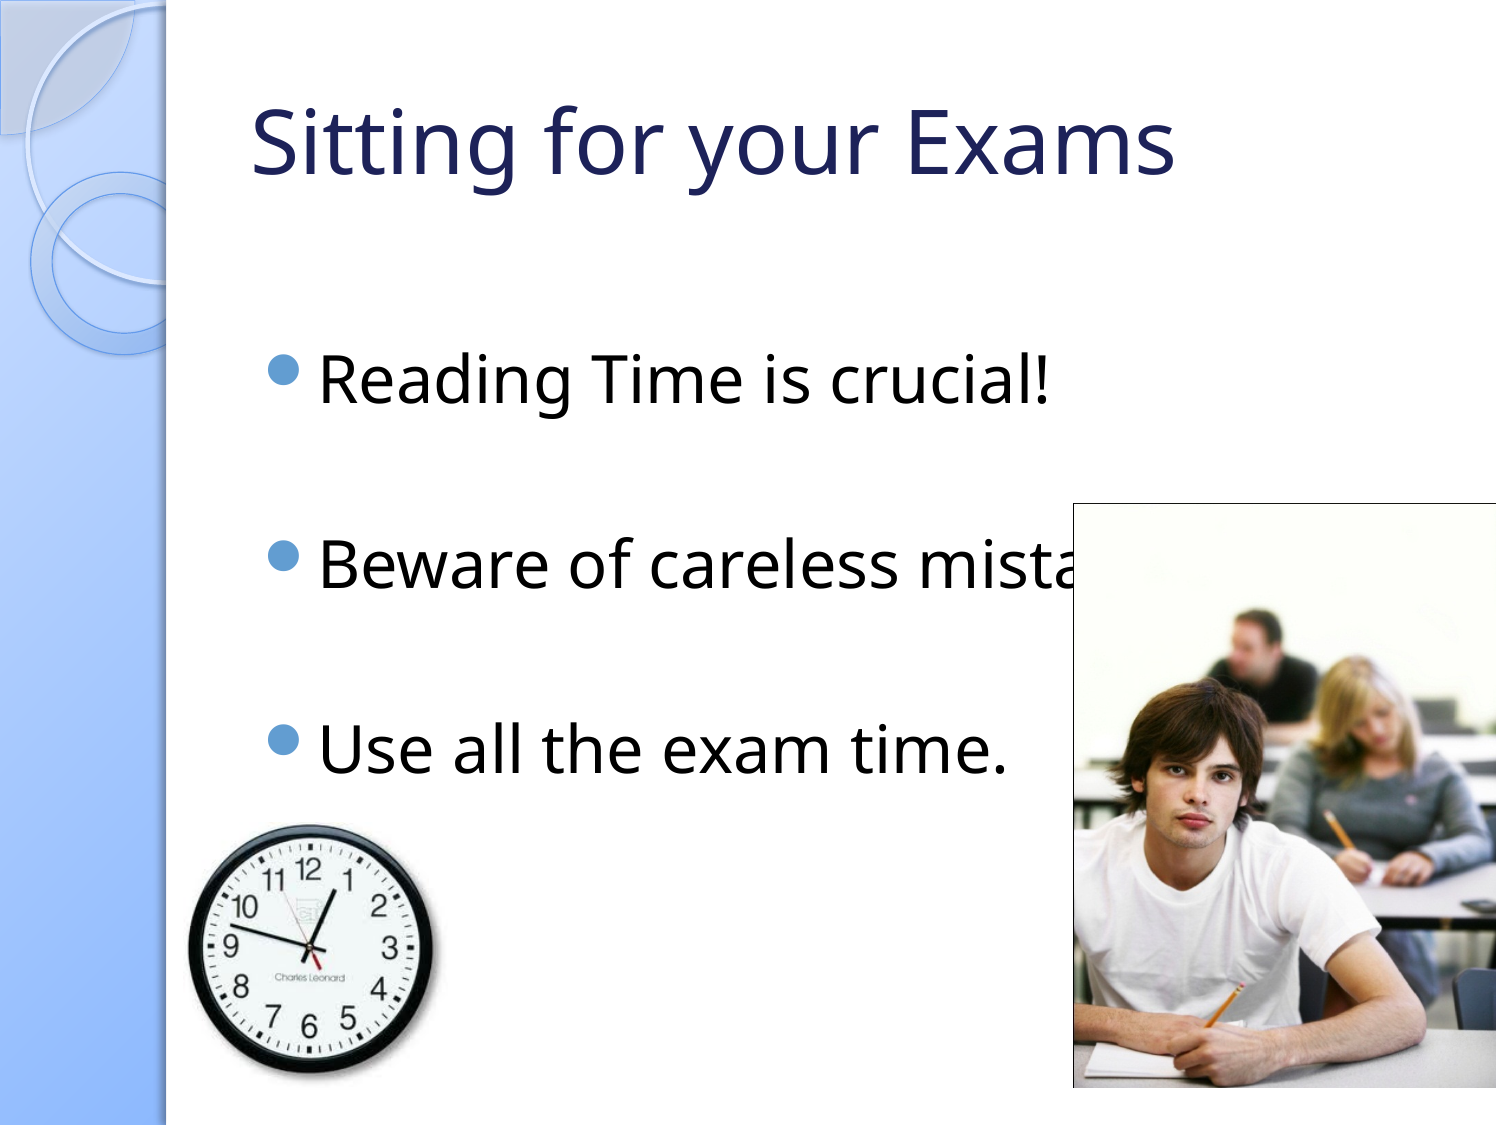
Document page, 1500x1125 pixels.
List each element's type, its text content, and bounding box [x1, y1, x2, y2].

list Reading Time is crucial! Beware of careless mistakes. Use all the exam time. [235, 237, 1466, 1025]
picture [1073, 503, 1496, 1088]
title Sitting for your Exams [235, 45, 1466, 233]
picture [182, 822, 449, 1088]
